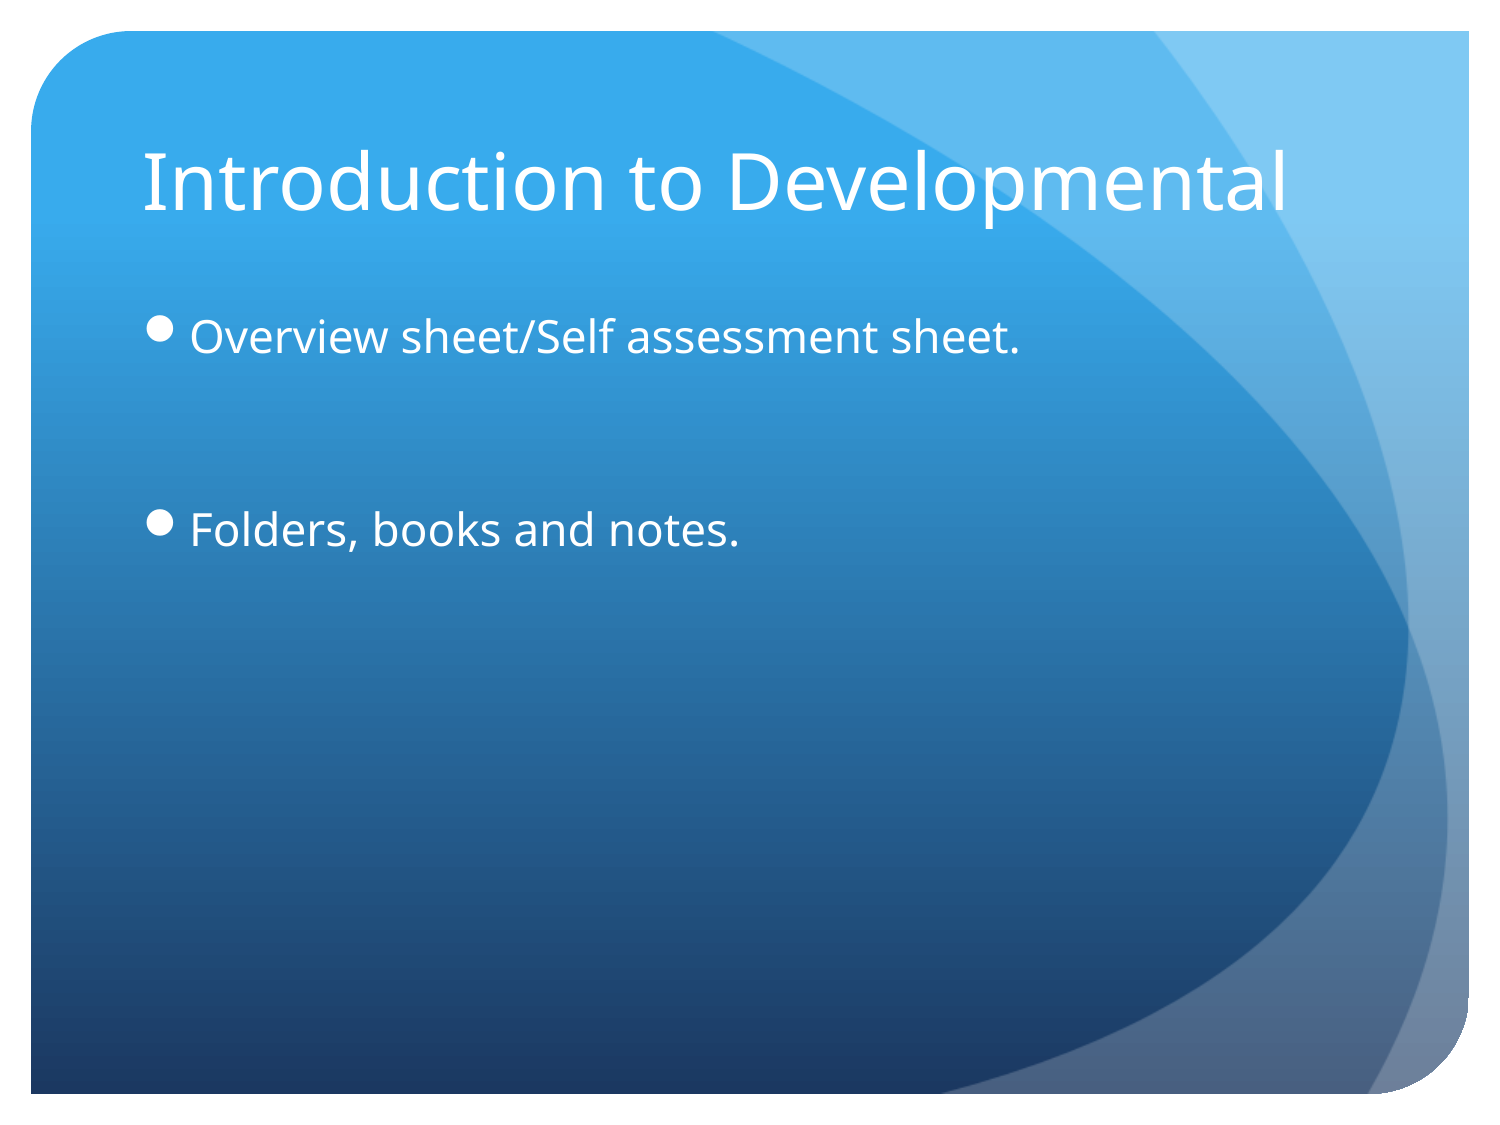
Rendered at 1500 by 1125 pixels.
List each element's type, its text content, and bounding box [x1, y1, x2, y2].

picture [24, 30, 1473, 1094]
list Overview sheet/Self assessment sheet. Folders, books and notes. [127, 299, 1372, 991]
title Introduction to Developmental [127, 62, 1372, 234]
